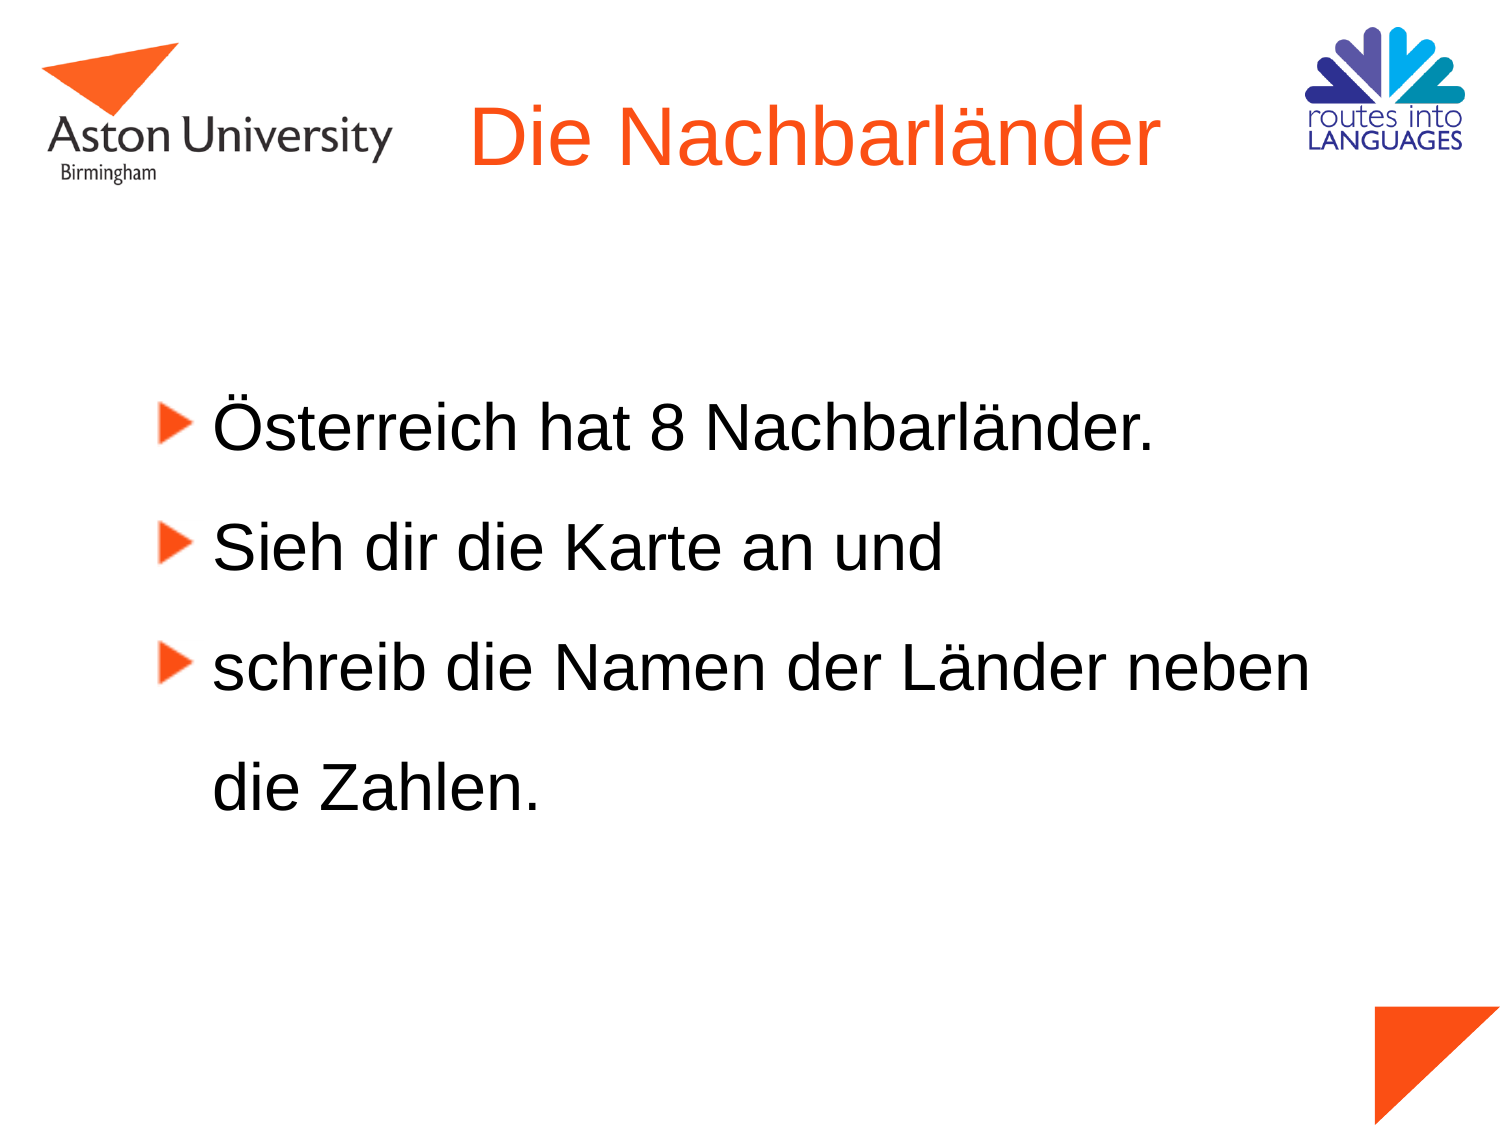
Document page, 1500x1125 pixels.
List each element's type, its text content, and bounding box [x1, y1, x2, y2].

picture [156, 400, 204, 447]
picture [1304, 27, 1465, 157]
picture [156, 519, 204, 567]
picture [39, 41, 394, 186]
list Österreich hat 8 Nachbarländer. Sieh dir die Karte an und schreib die Namen der Länder neben die Zahlen. [156, 343, 1348, 856]
picture [156, 639, 204, 687]
title Die Nachbarländer [468, 81, 1231, 200]
